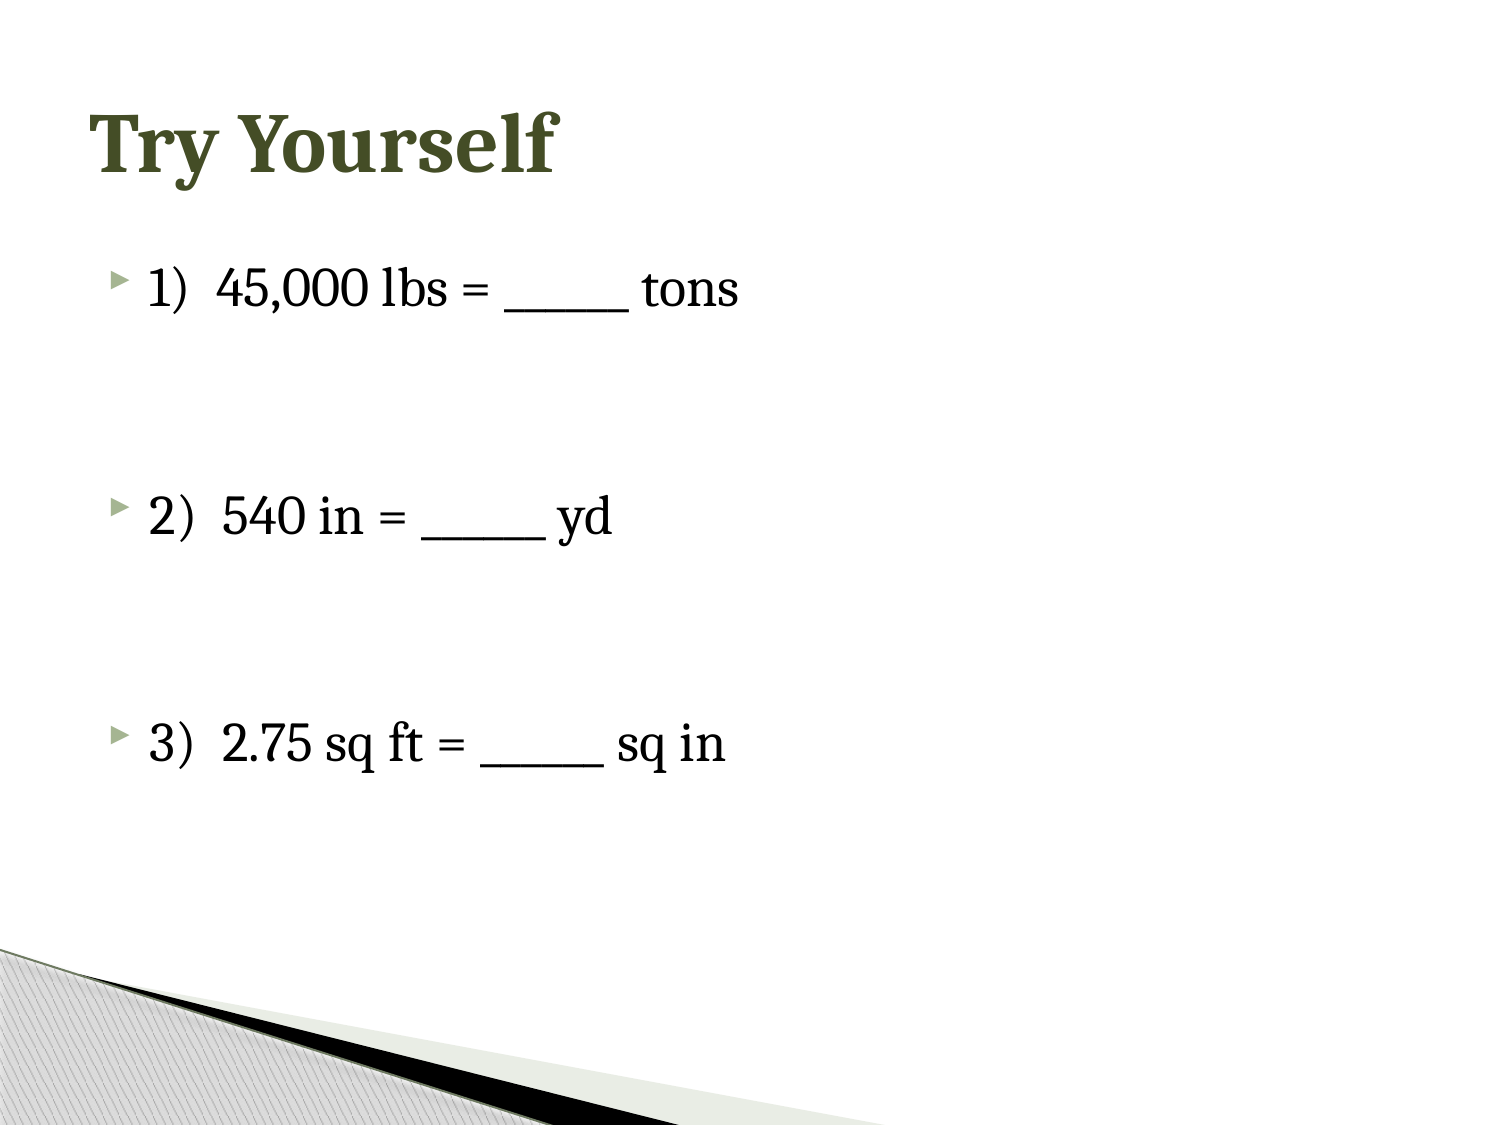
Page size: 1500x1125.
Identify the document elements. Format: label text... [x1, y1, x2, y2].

title Try Yourself [75, 45, 1425, 233]
list 1) 45,000 lbs = ______ tons 2) 540 in = ______ yd 3) 2.75 sq ft = ______ sq in [75, 243, 1425, 986]
